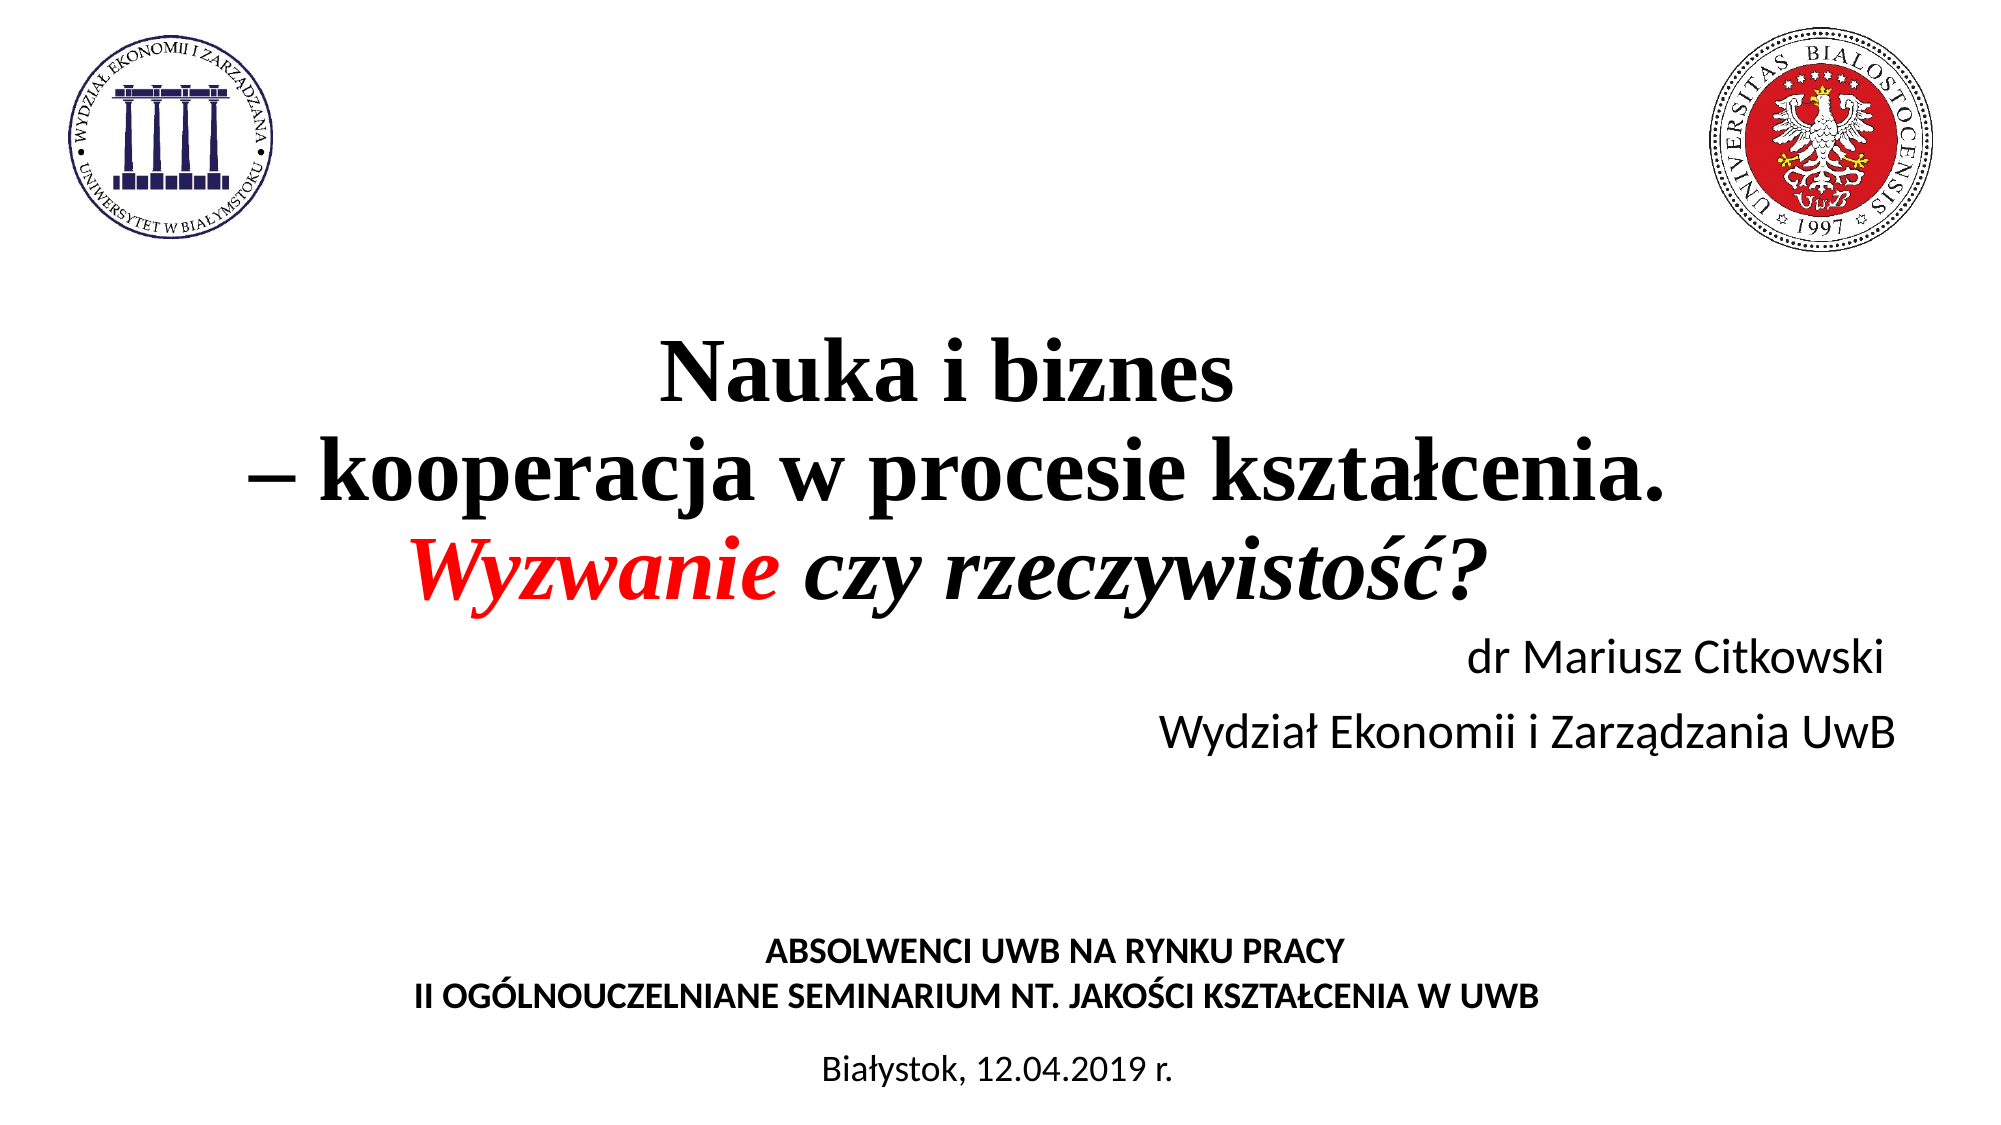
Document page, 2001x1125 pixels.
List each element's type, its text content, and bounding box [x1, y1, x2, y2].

text_box Białystok, 12.04.2019 r. [727, 1036, 1269, 1097]
picture [68, 35, 273, 240]
text_box ABSOLWENCI UWB NA RYNKU PRACY II OGÓLNOUCZELNIANE SEMINARIUM NT. JAKOŚCI KSZTAŁCENIA W UWB [348, 918, 1771, 1024]
title Nauka i biznes – kooperacja w procesie kształcenia. Wyzwanie czy rzeczywistość? [209, 235, 1710, 628]
picture [1709, 27, 1933, 252]
subtitle dr Mariusz Citkowski Wydział Ekonomii i Zarządzania UwB [411, 542, 1912, 815]
